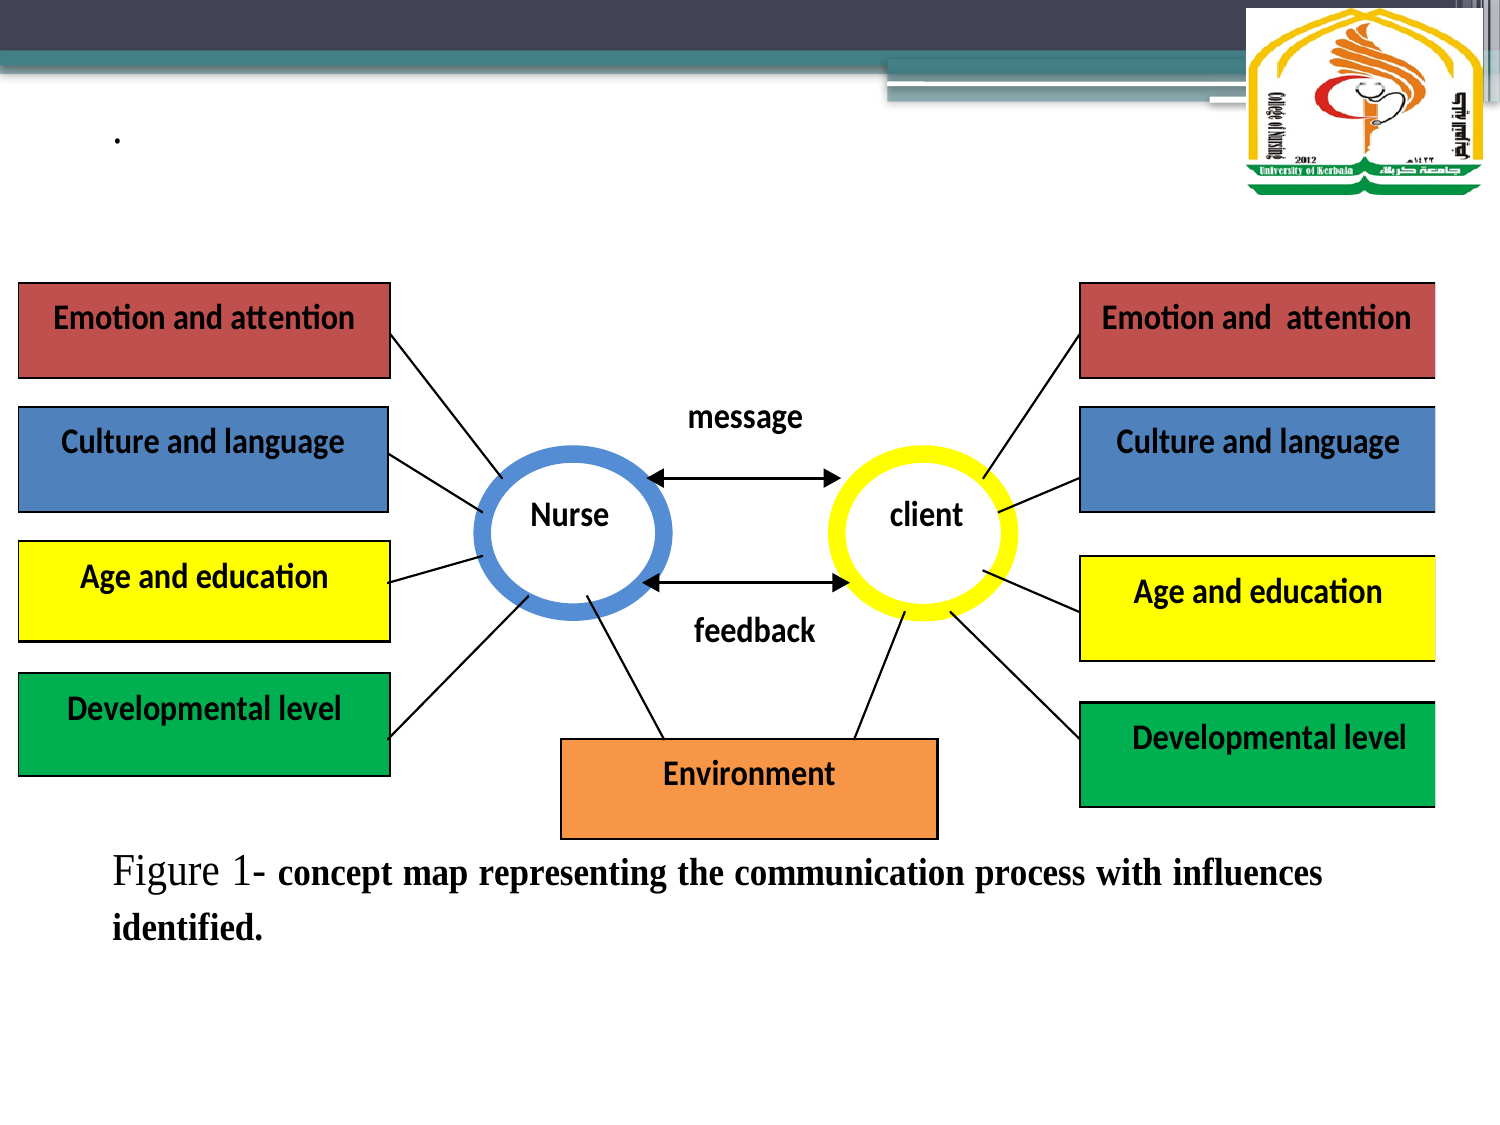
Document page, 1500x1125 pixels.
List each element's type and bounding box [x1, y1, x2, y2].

picture [17, 8, 1483, 988]
